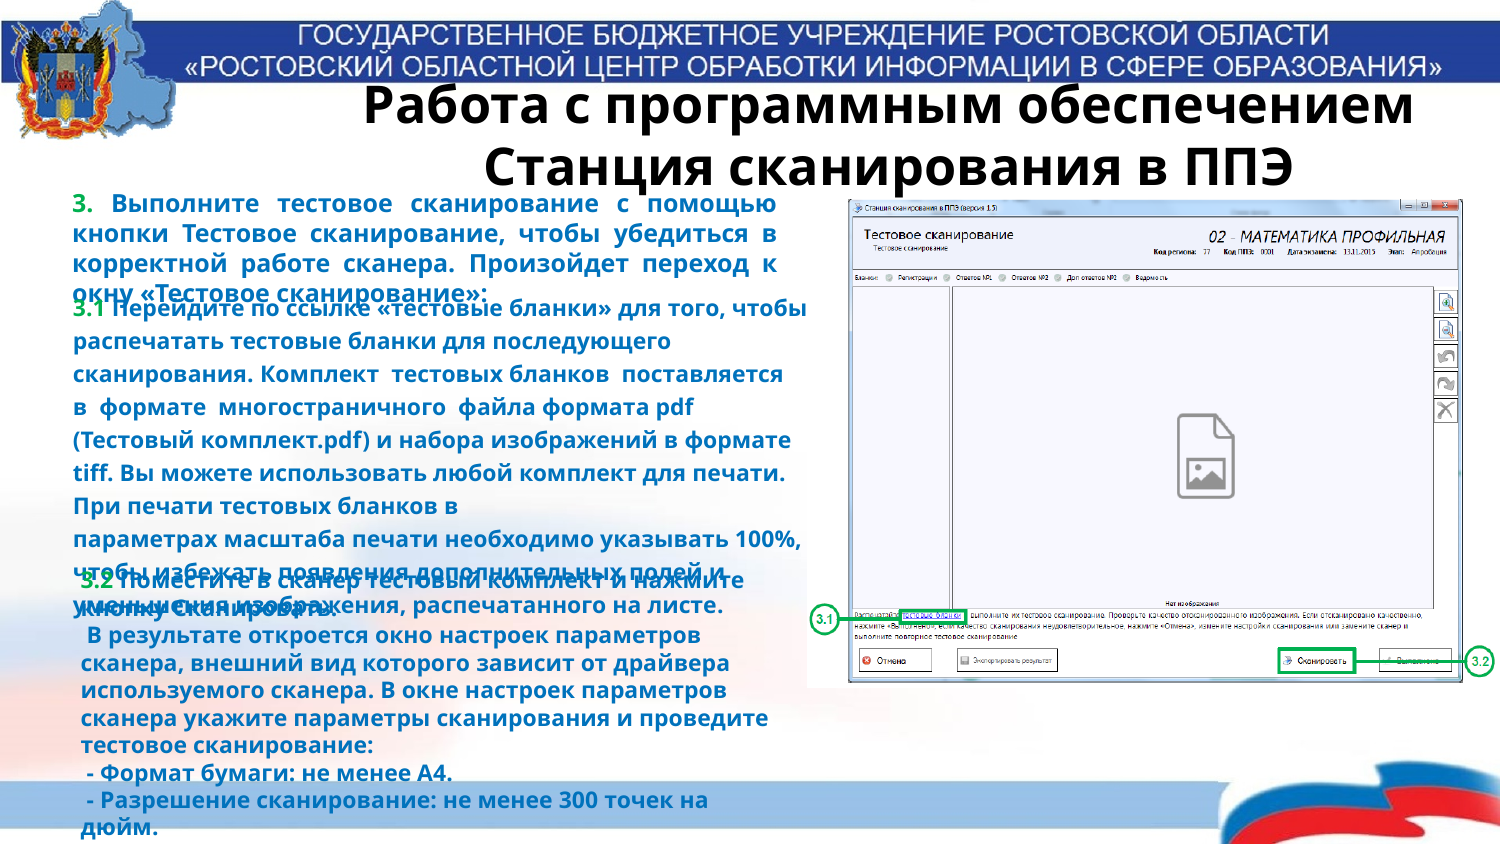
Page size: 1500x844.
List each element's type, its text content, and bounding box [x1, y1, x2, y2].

text_box 3.2 Поместите в сканер тестовый комплект и нажмите кнопку Сканировать. В результате откроется окно настроек параметров сканера, внешний вид которого зависит от драйвера используемого сканера. В окне настроек параметров сканера укажите параметры сканирования и проведите тестовое сканирование: - Формат бумаги: не менее А4. - Разрешение сканирование: не менее 300 точек на дюйм. - Цветность сканирования: цветное. [72, 562, 786, 844]
text_box 3.1 Перейдите по ссылке «тестовые бланки» для того, чтобы распечатать тестовые бланки для последующего сканирования. Комплект тестовых бланков поставляется в формате многостраничного файла формата pdf (Тестовый комплект.pdf) и набора изображений в формате tiff. Вы можете использовать любой комплект для печати. При печати тестовых бланков в параметрах масштаба печати необходимо указывать 100%, чтобы избежать появления дополнительных полей и уменьшения изображения, распечатанного на листе. [58, 281, 807, 501]
text_box 3. Выполните тестовое сканирование с помощью кнопки Тестовое сканирование, чтобы убедиться в корректной работе сканера. Произойдет переход к окну «Тестовое сканирование»: [64, 183, 786, 281]
picture [0, 0, 1500, 844]
text_box Работа с программным обеспечением Станция сканирования в ППЭ [316, 82, 1463, 186]
